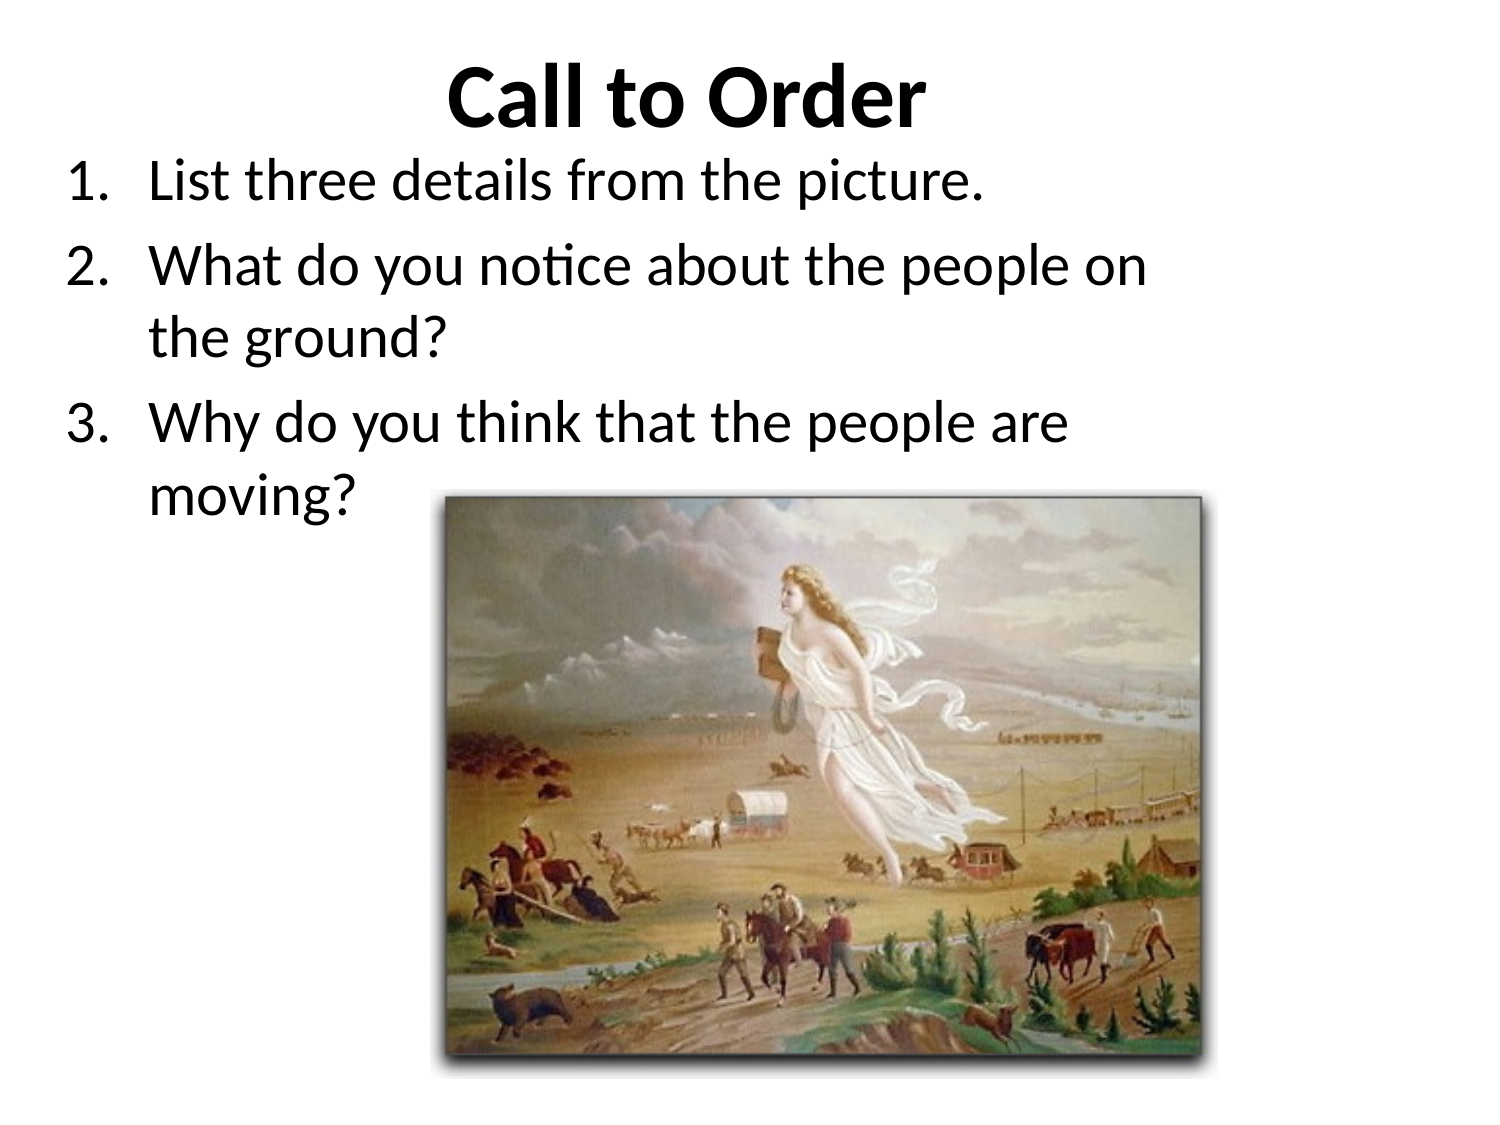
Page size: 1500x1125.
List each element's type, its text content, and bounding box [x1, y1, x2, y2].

title Call to Order [50, 0, 1326, 181]
subtitle List three details from the picture. What do you notice about the people on the ground? Why do you think that the people are moving? [50, 131, 1218, 537]
picture [430, 489, 1218, 1079]
